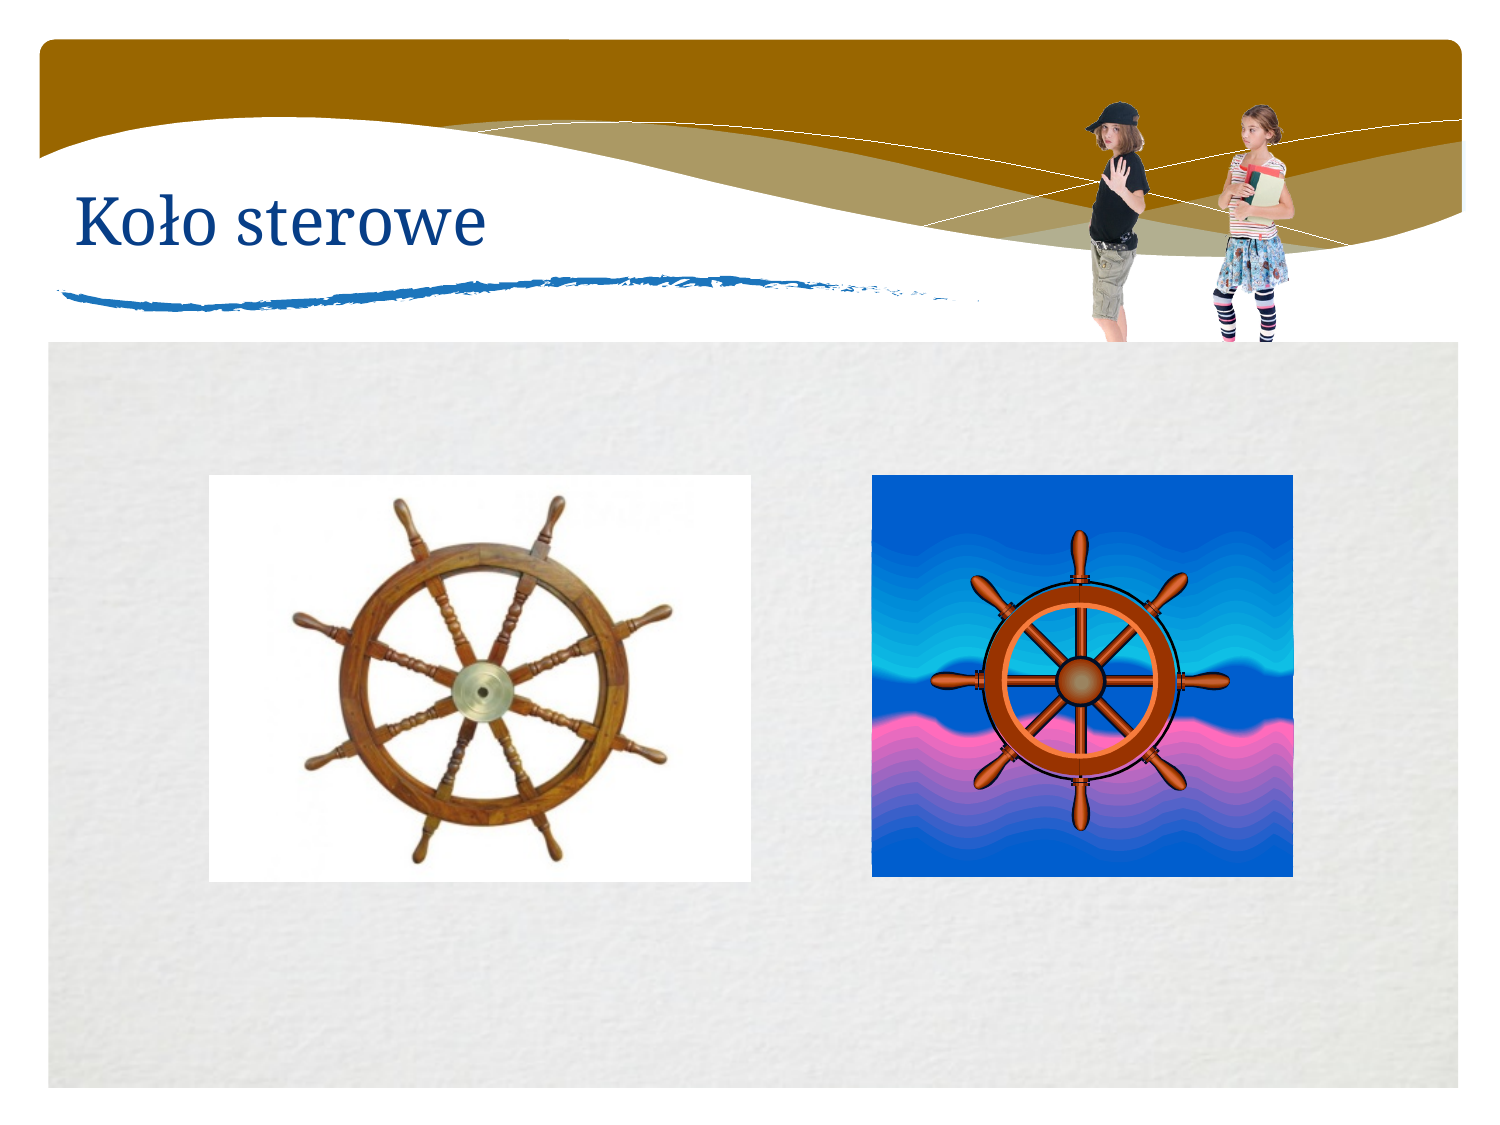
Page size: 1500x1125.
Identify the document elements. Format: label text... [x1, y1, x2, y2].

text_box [209, 475, 1294, 883]
text_box Koło sterowe [59, 171, 818, 272]
picture [48, 49, 1459, 1125]
picture [55, 274, 980, 313]
